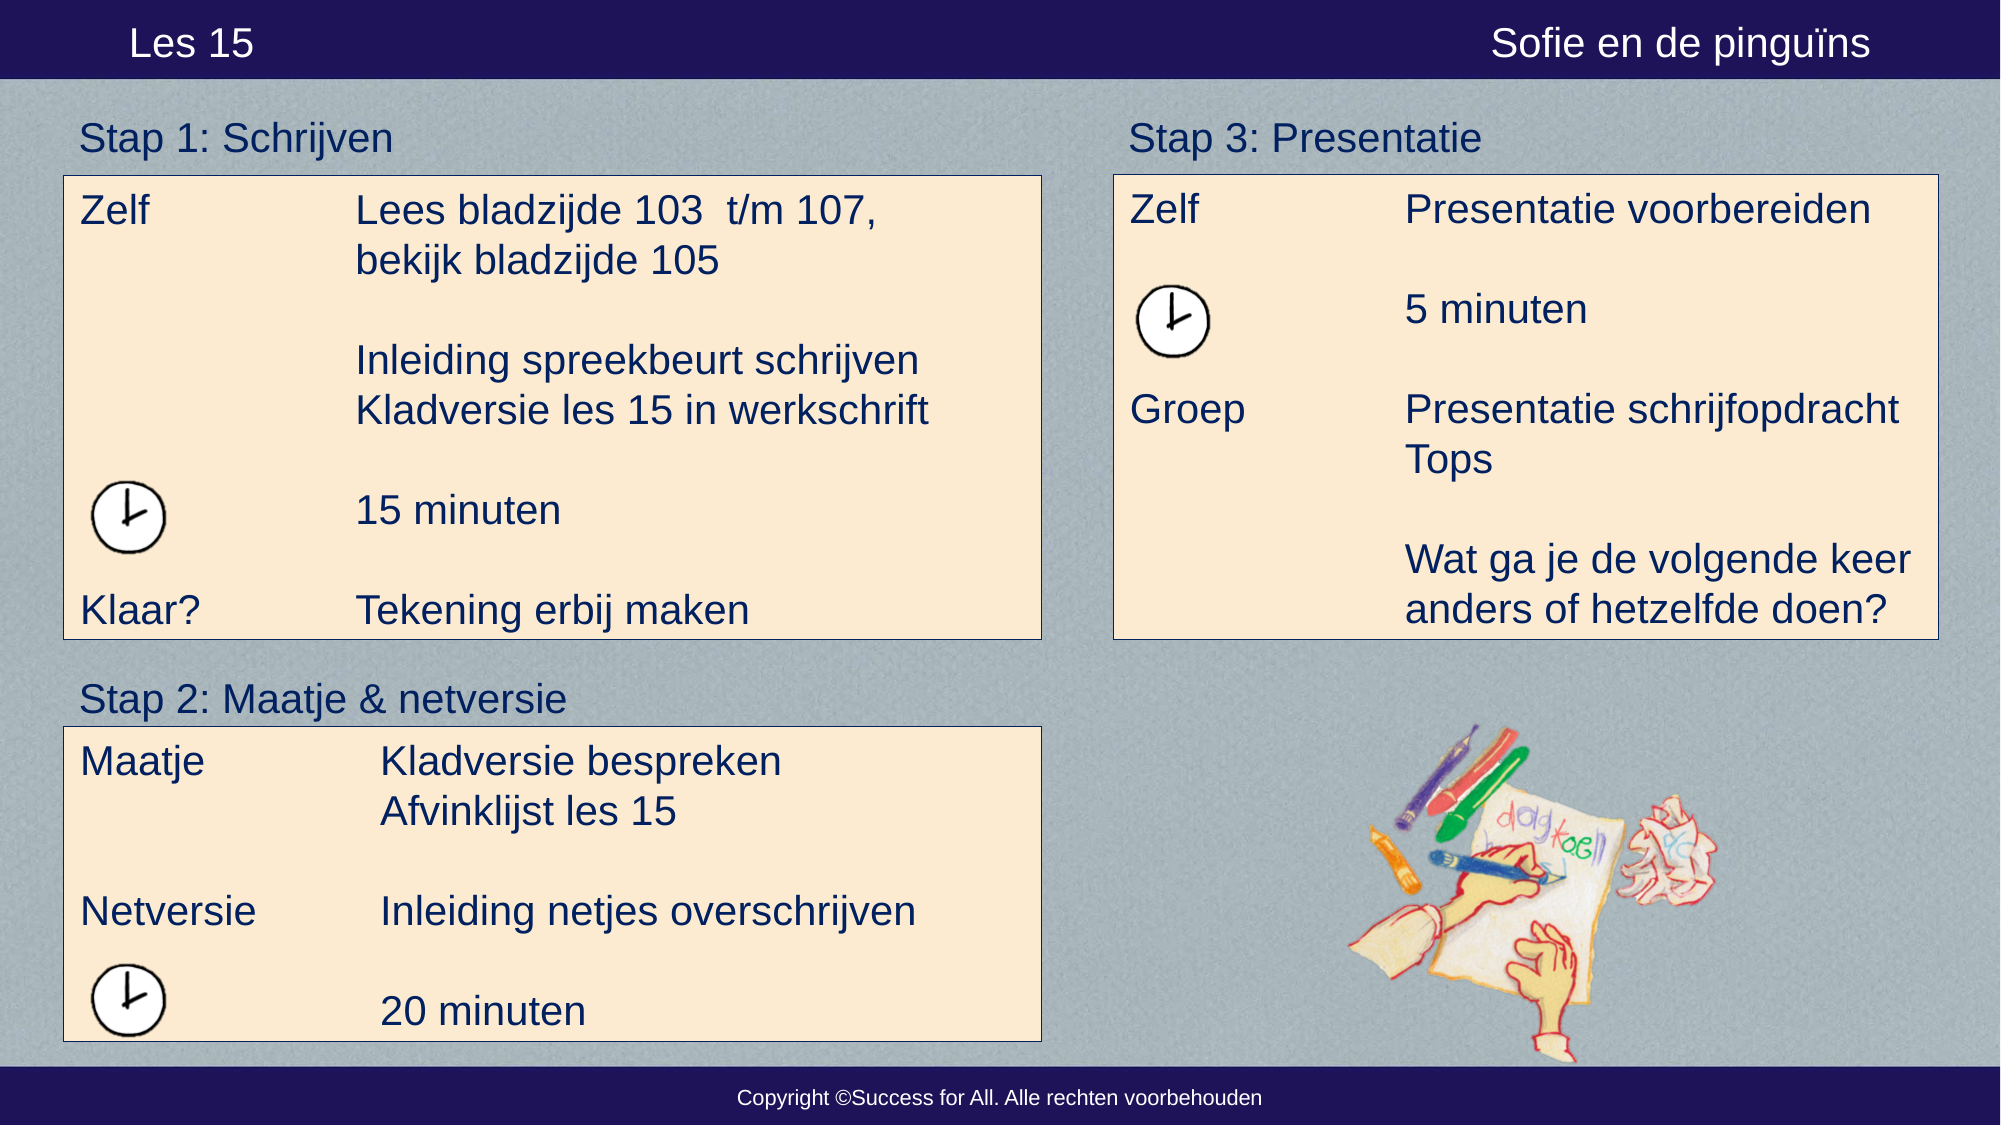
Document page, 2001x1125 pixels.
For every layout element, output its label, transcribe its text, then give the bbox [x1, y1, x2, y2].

text_box Maatje Kladversie bespreken Afvinklijst les 15 Netversie Inleiding netjes overschrijven 20 minuten [63, 726, 1042, 1042]
picture [0, 0, 2001, 1125]
text_box Stap 1: Schrijven [63, 103, 856, 168]
text_box Les 15 [114, 8, 354, 73]
text_box Zelf Presentatie voorbereiden 5 minuten Groep Presentatie schrijfopdracht Tops Wat ga je de volgende keer anders of hetzelfde doen? [1113, 174, 1939, 640]
text_box Zelf Lees bladzijde 103 t/m 107, bekijk bladzijde 105 Inleiding spreekbeurt schrijven Kladversie les 15 in werkschrift 15 minuten Klaar? Tekening erbij maken [63, 175, 1042, 640]
text_box Stap 3: Presentatie [1113, 103, 1581, 168]
text_box Stap 2: Maatje & netversie [63, 664, 646, 726]
text_box Copyright ©Success for All. Alle rechten voorbehouden [0, 1076, 2000, 1125]
text_box Sofie en de pinguïns [999, 8, 1886, 73]
